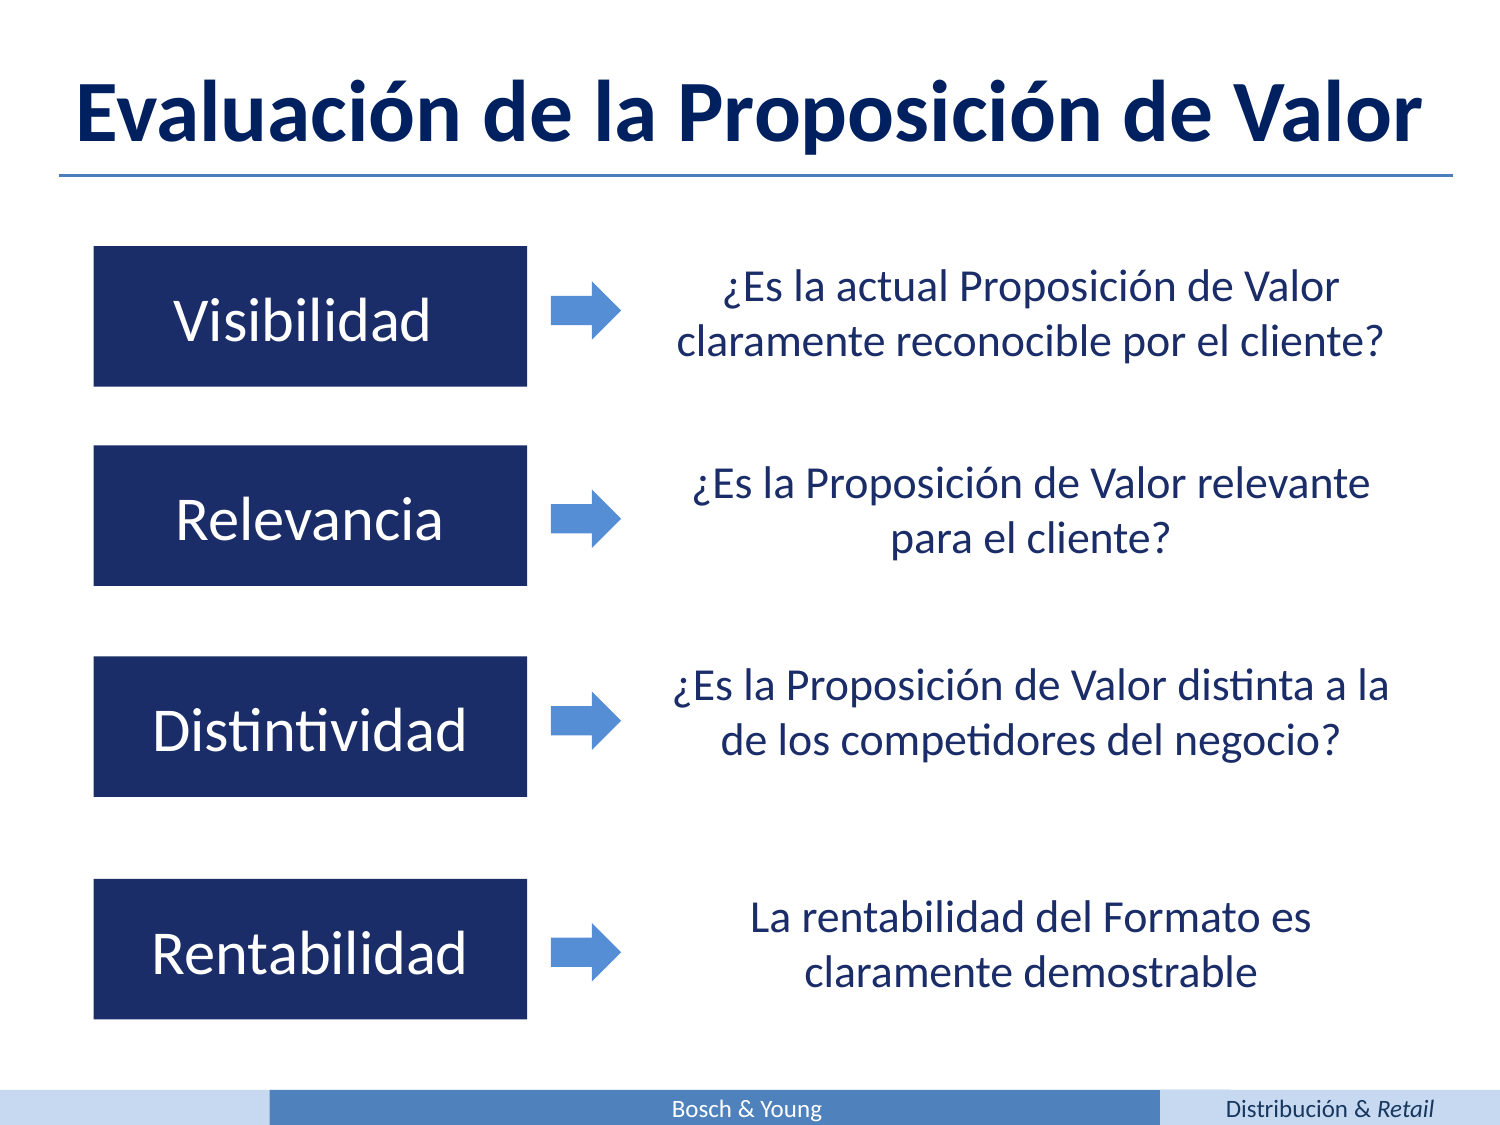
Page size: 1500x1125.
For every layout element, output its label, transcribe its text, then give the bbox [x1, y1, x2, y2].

text_box Distribución & Retail [1158, 1088, 1500, 1125]
text_box Bosch & Young [272, 1088, 1158, 1125]
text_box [93, 245, 1419, 387]
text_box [93, 878, 1419, 1020]
text_box [0, 1088, 272, 1125]
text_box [93, 646, 1419, 798]
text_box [93, 445, 1419, 587]
text_box Evaluación de la Proposición de Valor [35, 46, 1465, 167]
